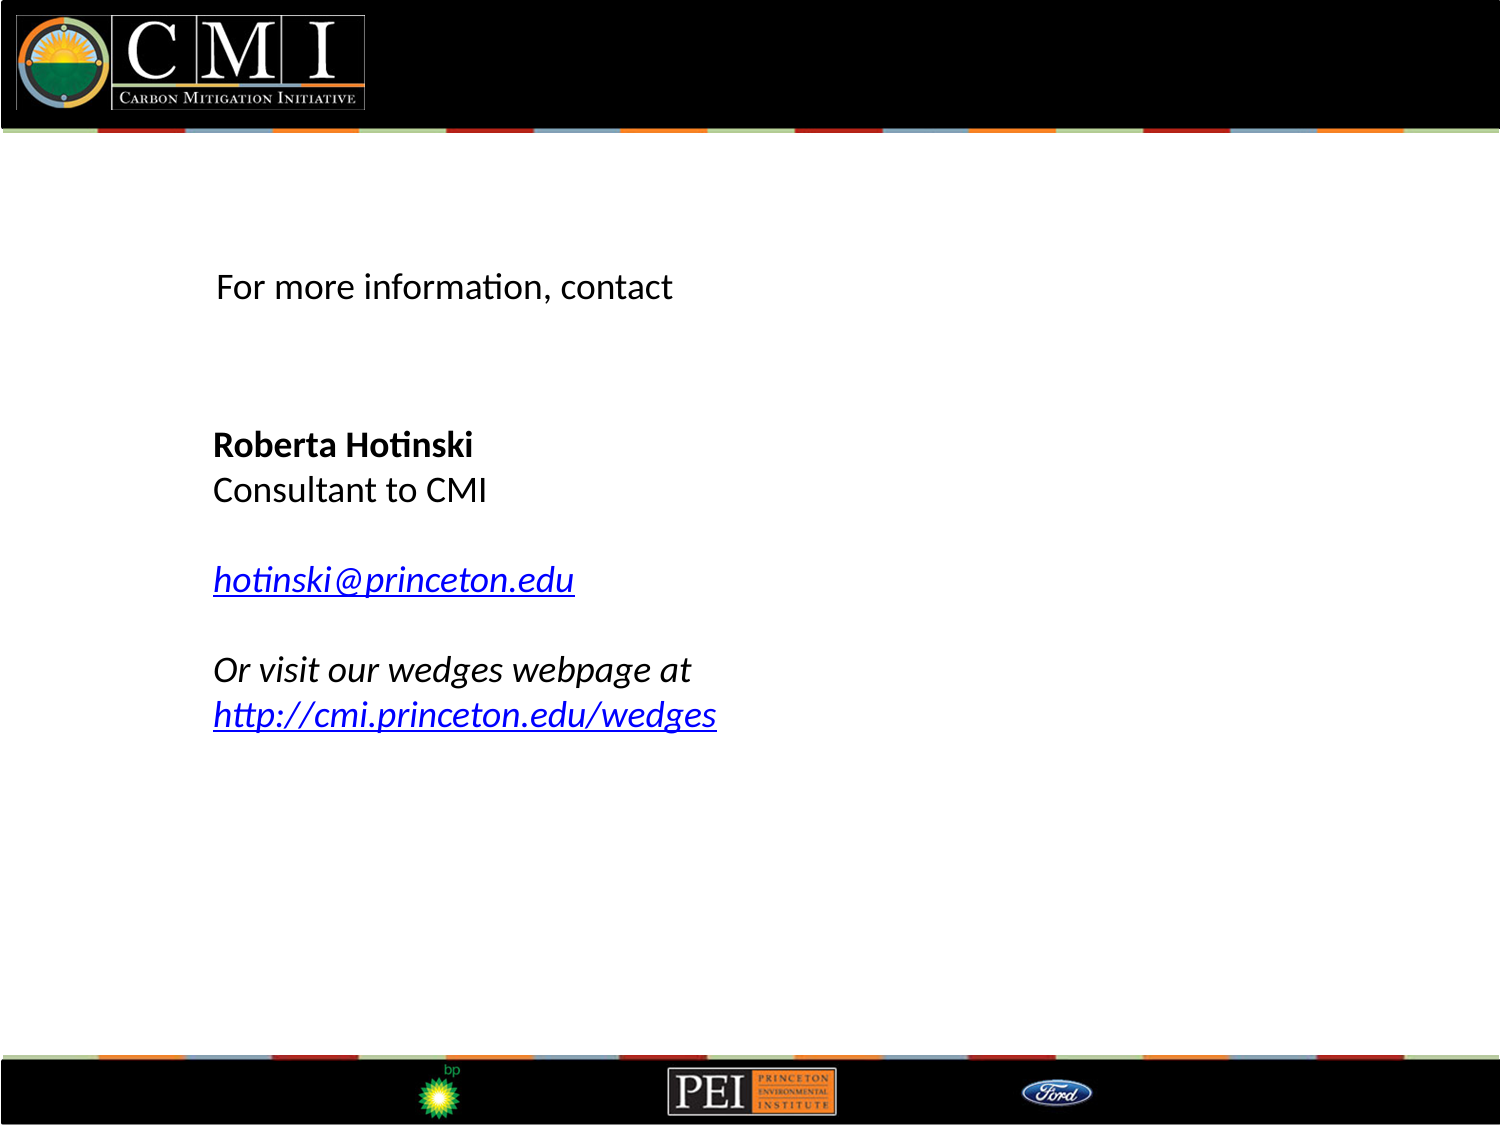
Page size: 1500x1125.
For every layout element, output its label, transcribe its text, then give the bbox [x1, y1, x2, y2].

text_box Roberta Hotinski Consultant to CMI hotinski@princeton.edu Or visit our wedges webpage at http://cmi.princeton.edu/wedges [198, 412, 993, 743]
picture [0, 0, 1500, 1125]
text_box For more information, contact [201, 254, 1163, 315]
